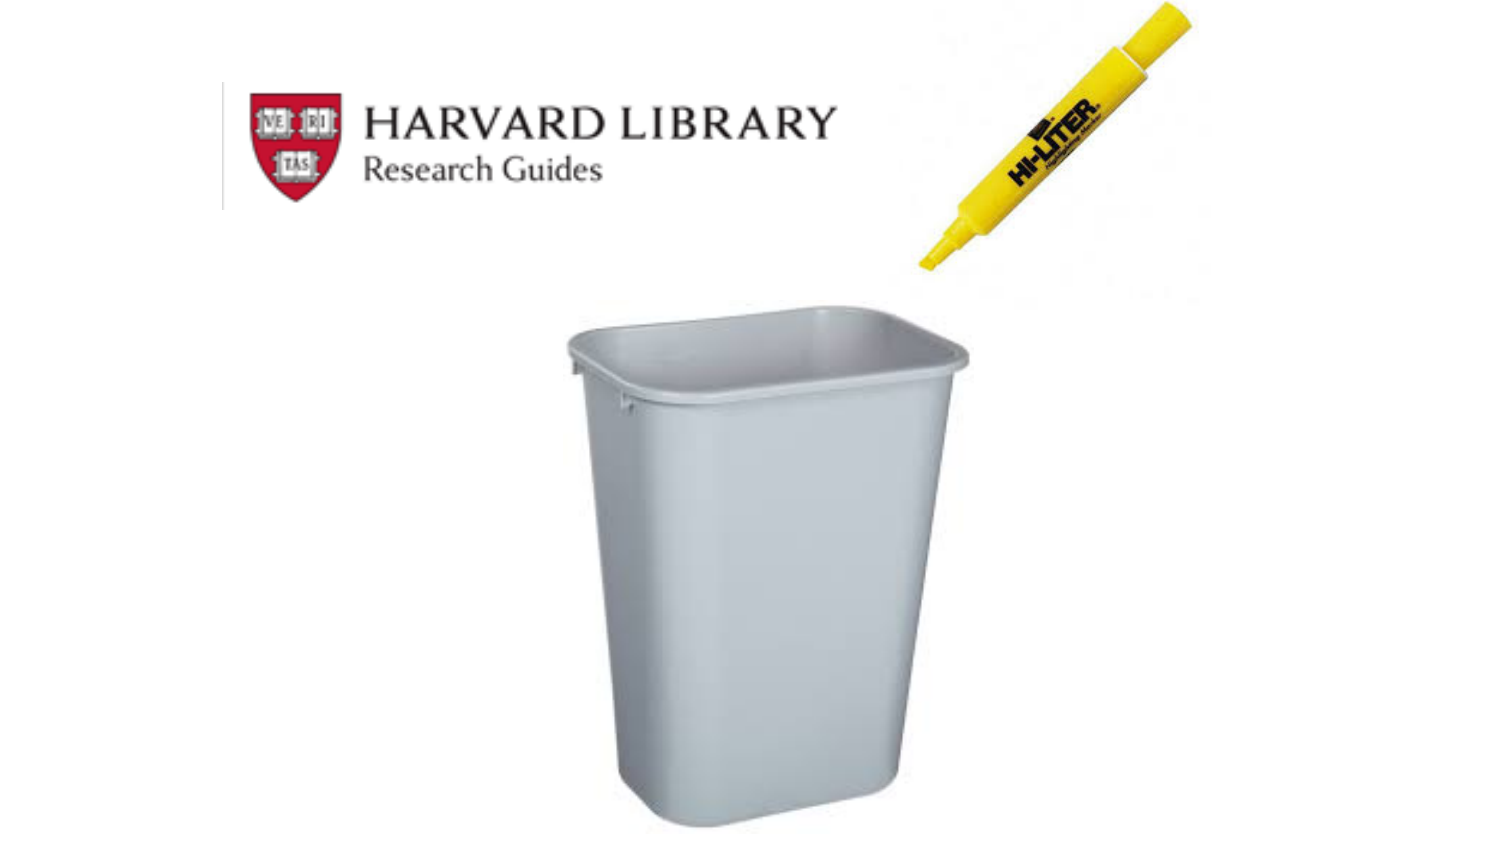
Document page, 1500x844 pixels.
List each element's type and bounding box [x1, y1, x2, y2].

picture [563, 0, 1212, 834]
picture [222, 82, 862, 210]
